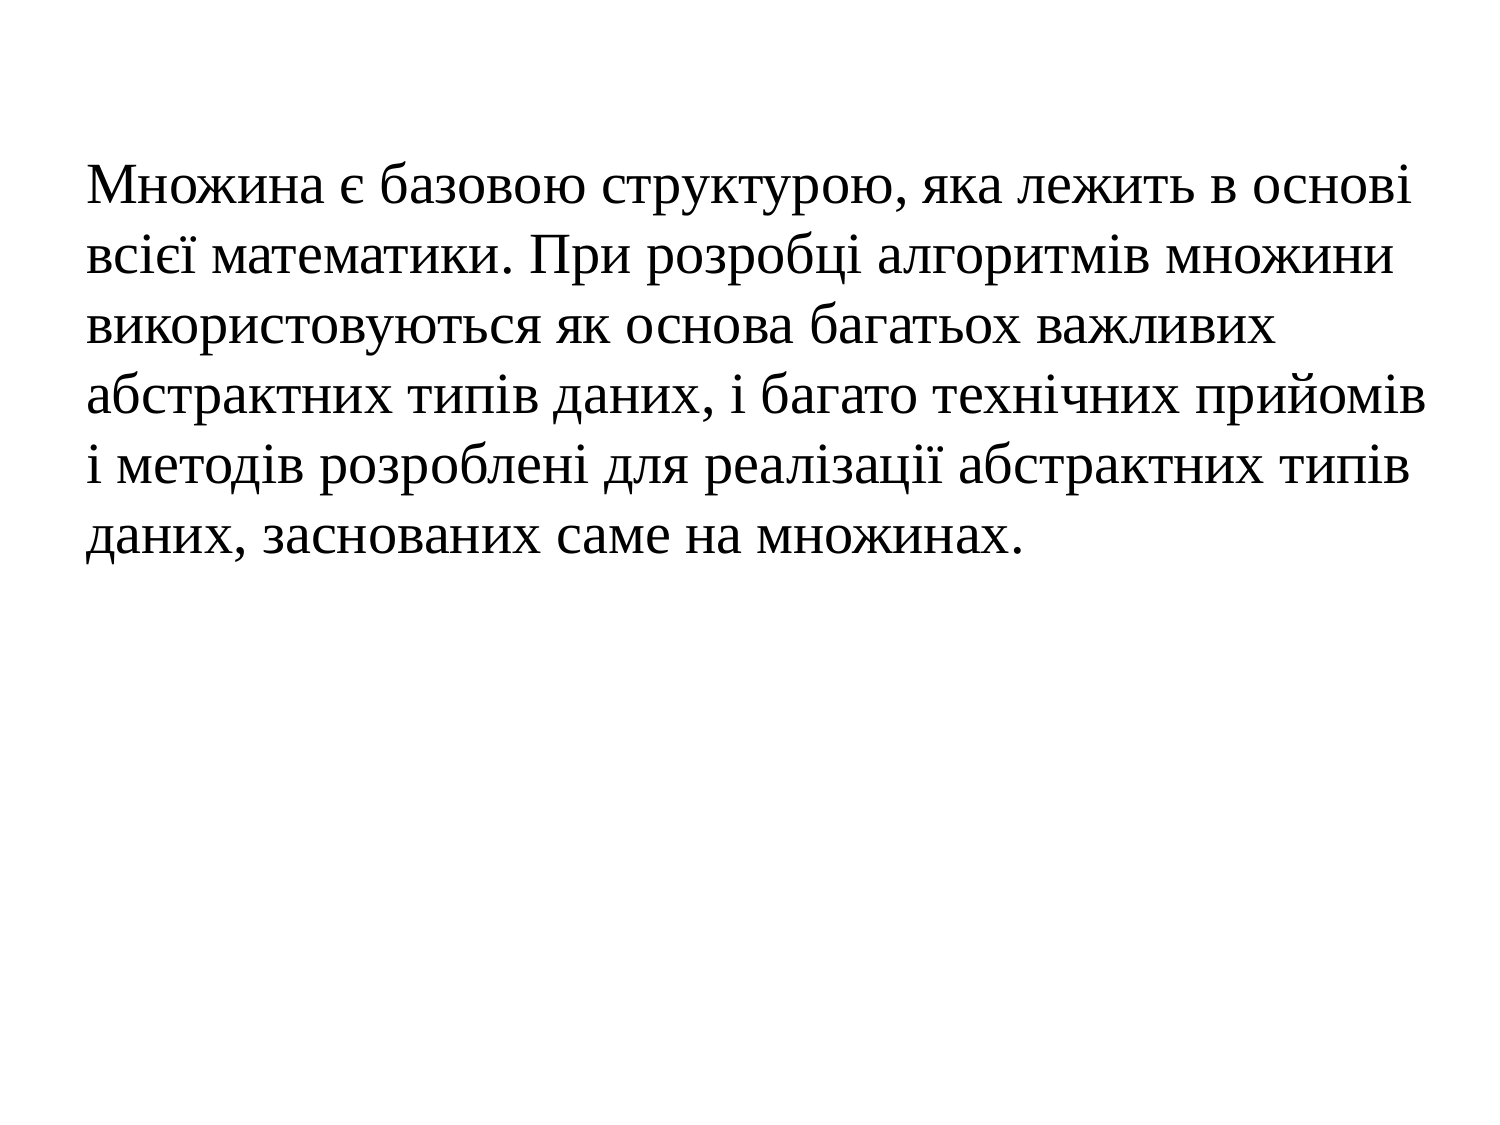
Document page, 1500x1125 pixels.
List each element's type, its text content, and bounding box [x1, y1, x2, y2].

list Множина є базовою структурою, яка лежить в основі всієї математики. При розробці алгоритмів множини використовуються як основа багатьох важливих абстрактних типів даних, і багато технічних прийомів і методів розроблені для реалізації абстрактних типів даних, заснованих саме на множинах. [0, 136, 1477, 1107]
